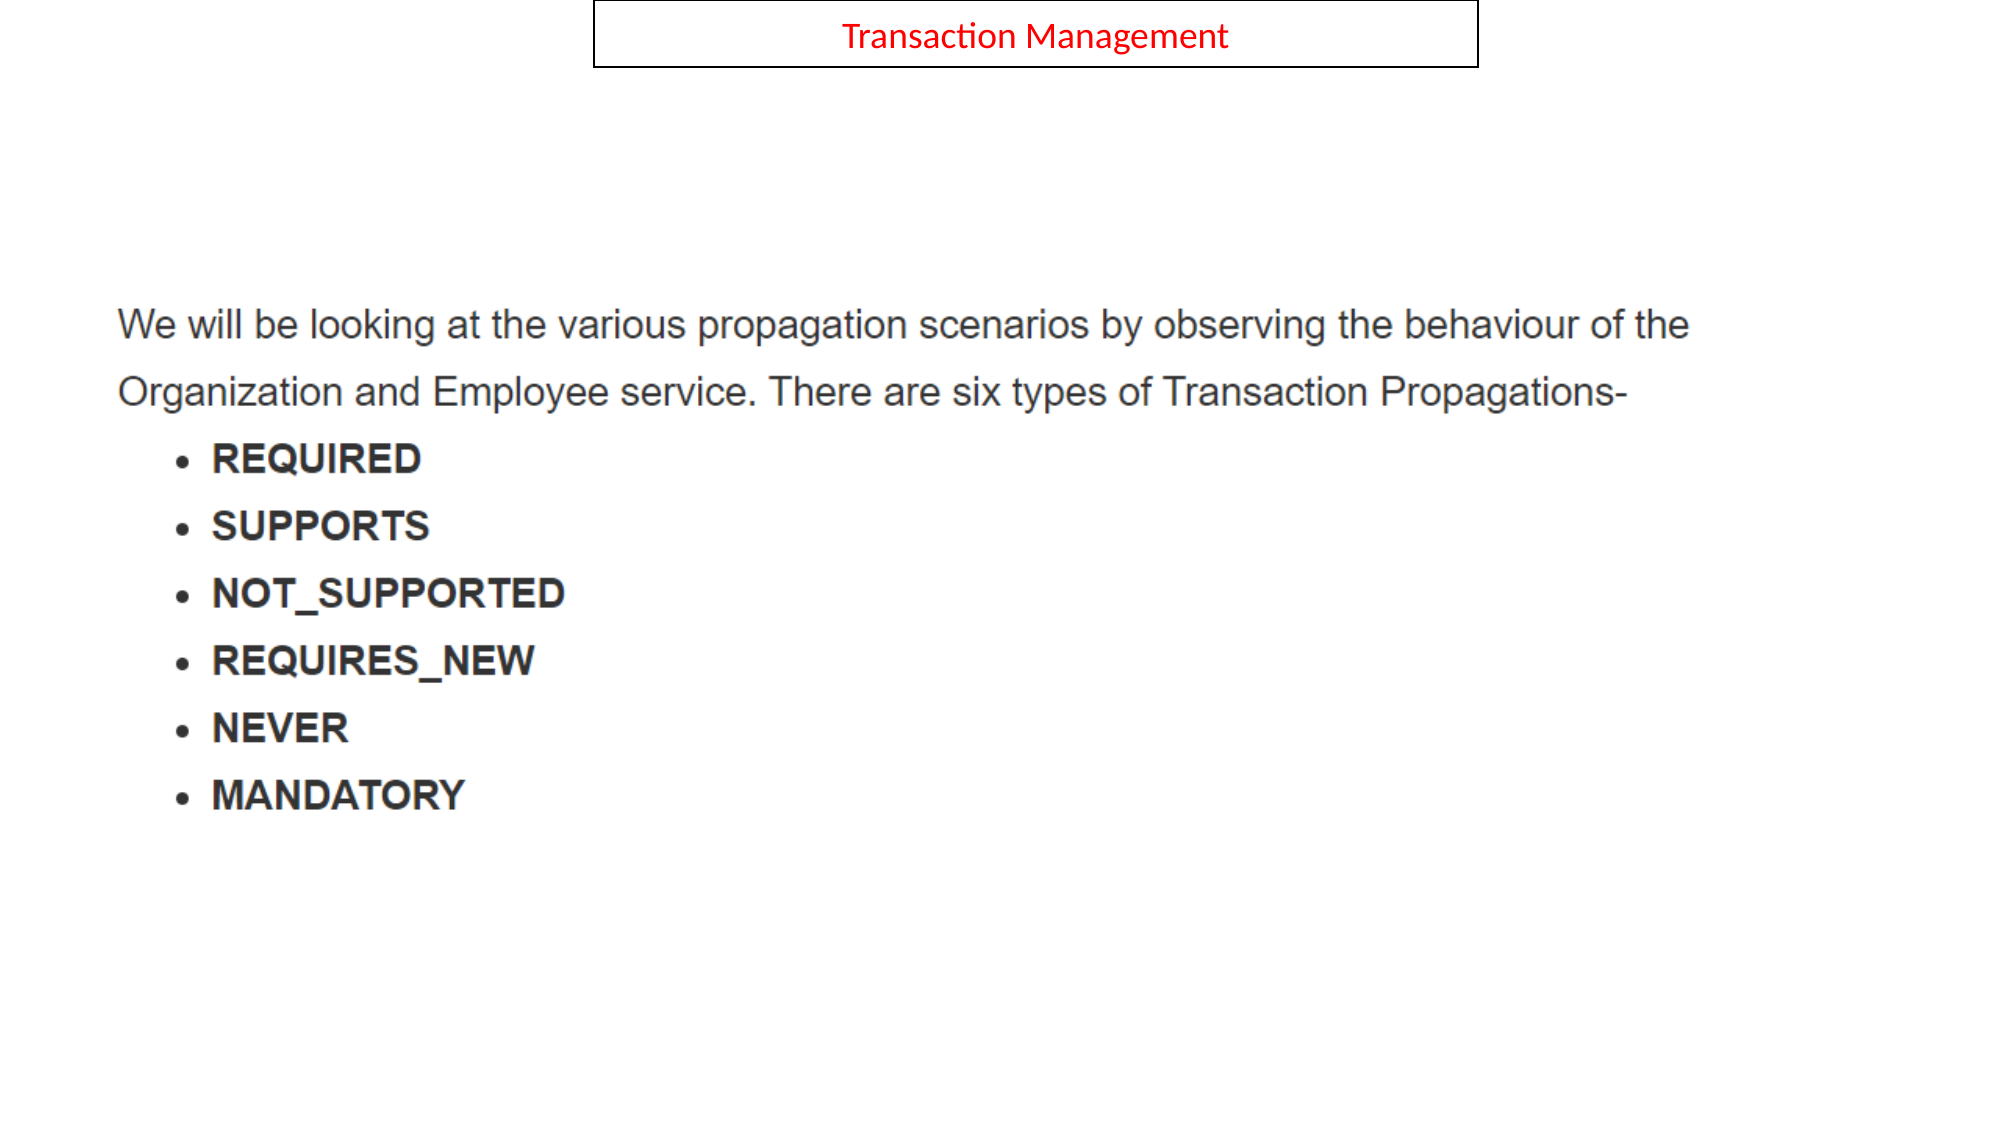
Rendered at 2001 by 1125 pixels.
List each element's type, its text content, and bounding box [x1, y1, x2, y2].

text_box Transaction Management [593, 0, 1479, 68]
picture [67, 251, 1933, 874]
